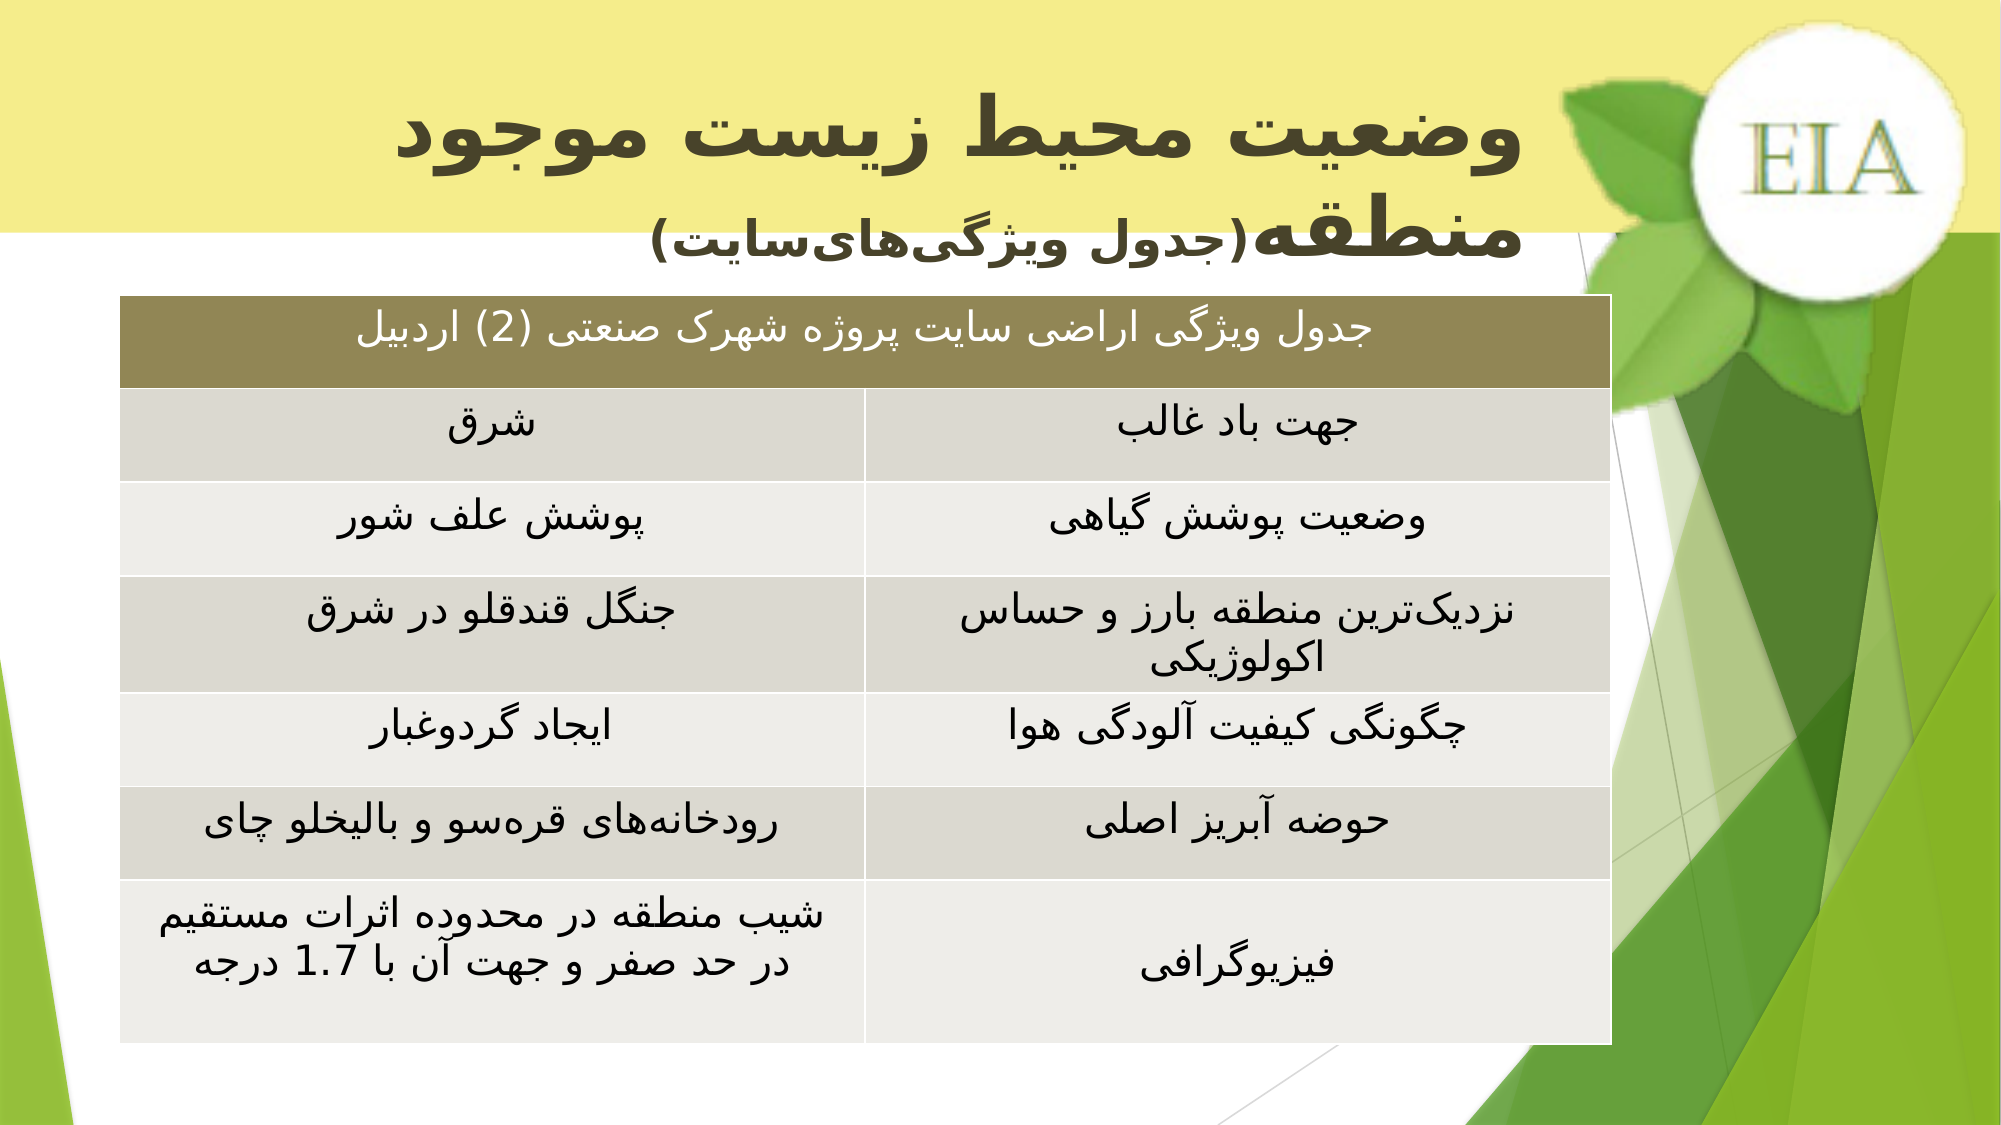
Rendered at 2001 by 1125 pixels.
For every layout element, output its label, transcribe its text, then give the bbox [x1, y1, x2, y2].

table_cell جنگل قندقلو در شرق [120, 577, 864, 692]
table_cell جهت باد غالب [866, 389, 1610, 481]
table_cell حوضه آبریز اصلی [866, 787, 1610, 879]
table_cell چگونگی کیفیت آلودگی هوا [866, 694, 1610, 786]
text_box وضعیت محیط زیست موجود منطقه(جدول ویژگی‌های‌سایت) [46, 65, 1543, 281]
table_cell فیزیوگرافی [866, 881, 1610, 1043]
table_cell شرق [120, 389, 864, 481]
table_header جدول ویژگی اراضی سایت پروژه شهرک صنعتی (2) اردبیل [120, 296, 1610, 388]
table_cell پوشش علف شور [120, 483, 864, 575]
table_cell ایجاد گردوغبار [120, 694, 864, 786]
table_cell وضعیت پوشش گیاهی [866, 483, 1610, 575]
picture [1522, 15, 1982, 450]
table_cell شیب منطقه در محدوده اثرات مستقیم در حد صفر و جهت آن با 1.7 درجه [120, 881, 864, 1043]
table_cell نزدیک‌ترین منطقه بارز و حساس اکولوژیکی [866, 577, 1610, 692]
table_cell رودخانه‌های قره‌سو و بالیخلو چای [120, 787, 864, 879]
